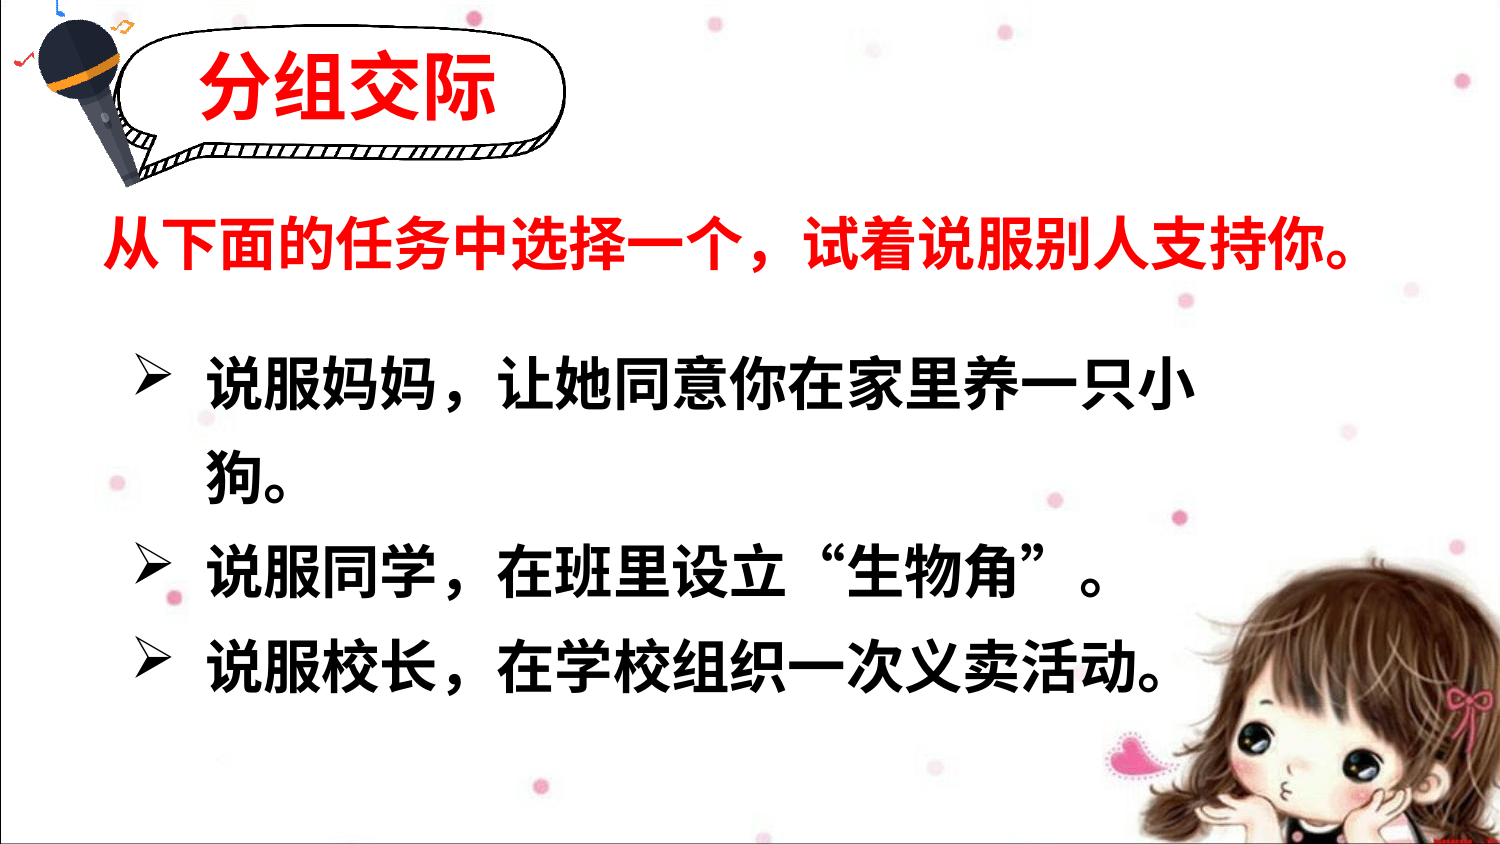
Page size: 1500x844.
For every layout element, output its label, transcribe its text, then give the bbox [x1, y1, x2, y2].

text_box 从下面的任务中选择一个，试着说服别人支持你。 [87, 199, 1500, 285]
picture [0, 0, 1500, 844]
text_box 说服妈妈，让她同意你在家里养一只小狗。 说服同学，在班里设立“生物角”。 说服校长，在学校组织一次义卖活动。 [115, 314, 1231, 708]
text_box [0, 0, 566, 185]
